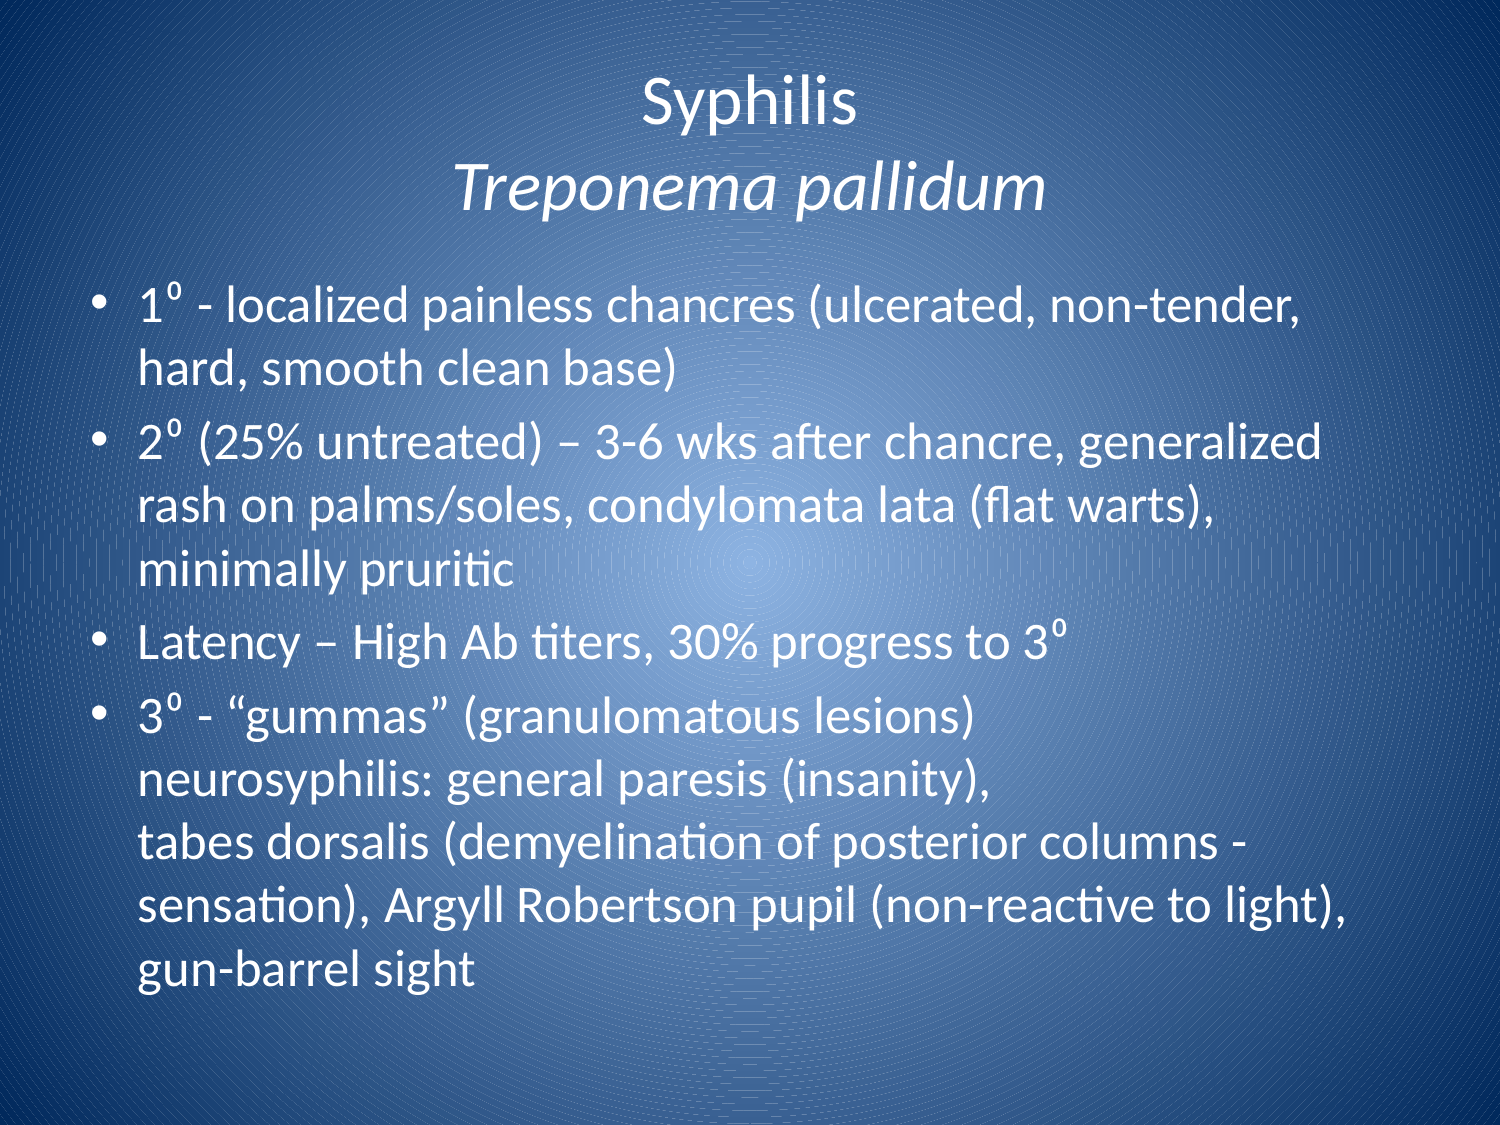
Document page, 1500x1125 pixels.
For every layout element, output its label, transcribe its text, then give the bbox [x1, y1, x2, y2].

list 1⁰ - localized painless chancres (ulcerated, non-tender, hard, smooth clean base) 2⁰ (25% untreated) – 3-6 wks after chancre, generalized rash on palms/soles, condylomata lata (flat warts), minimally pruritic Latency – High Ab titers, 30% progress to 3⁰ 3⁰ - “gummas” (granulomatous lesions) neurosyphilis: general paresis (insanity), tabes dorsalis (demyelination of posterior columns - sensation), Argyll Robertson pupil (non-reactive to light), gun-barrel sight [75, 262, 1425, 1005]
title Syphilis Treponema pallidum [75, 45, 1425, 233]
